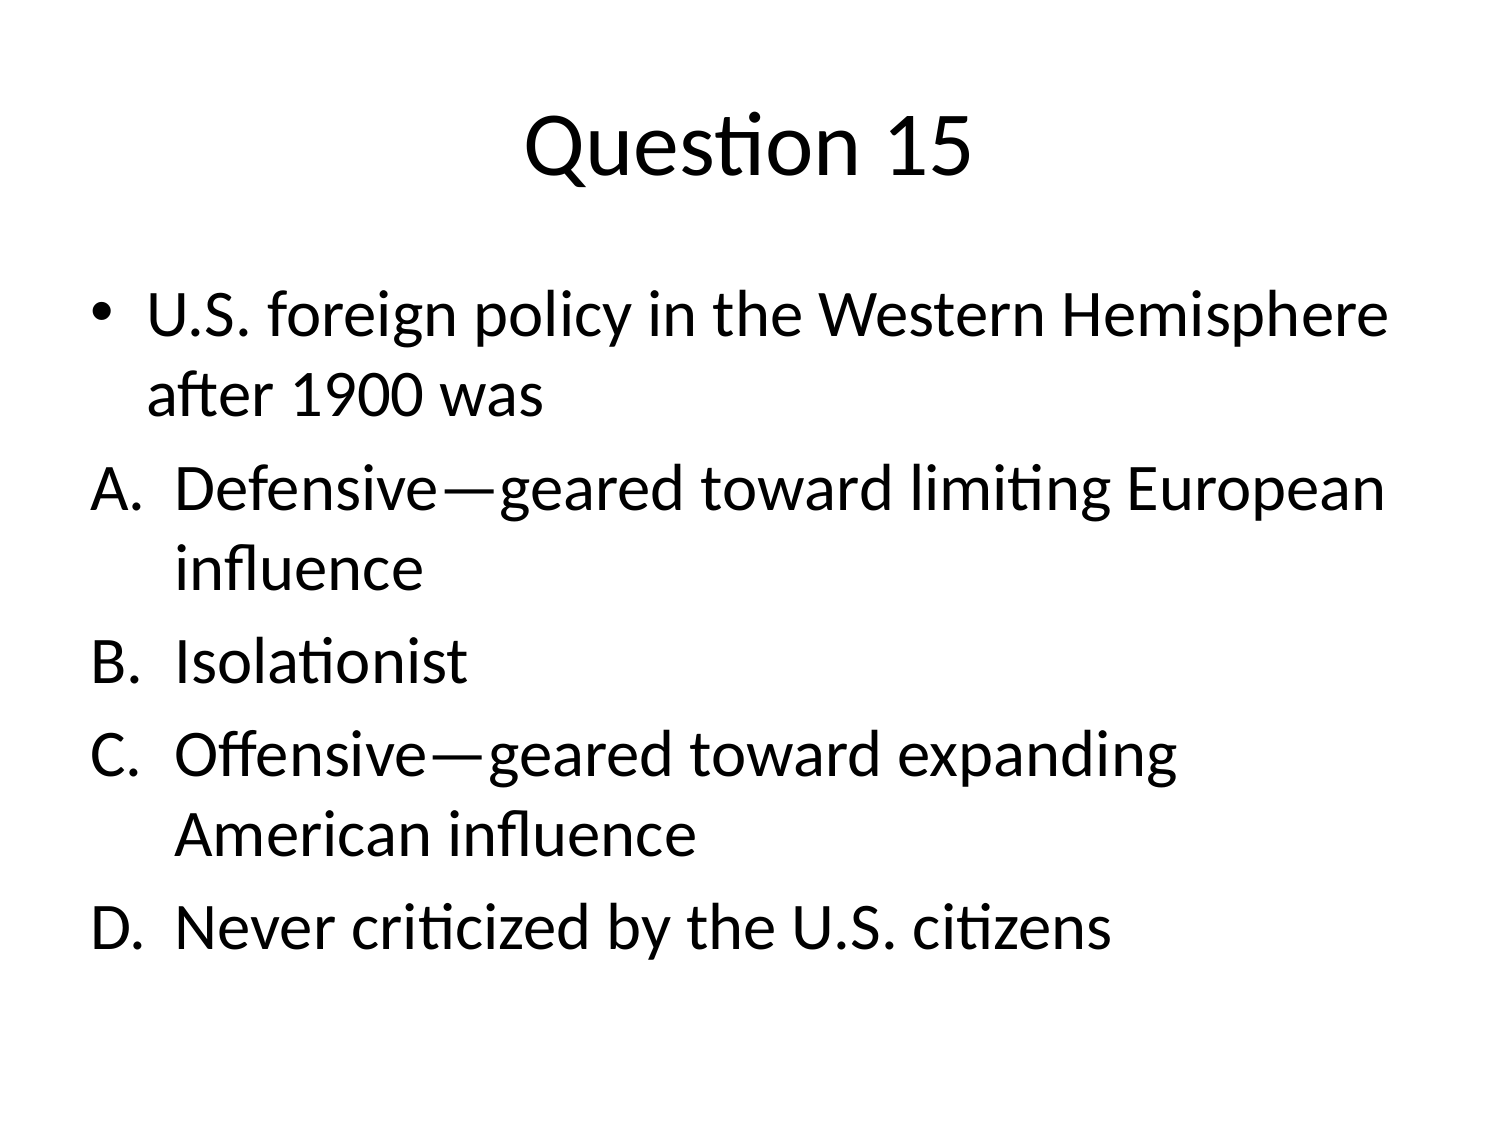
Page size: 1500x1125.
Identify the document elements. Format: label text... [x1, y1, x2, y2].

title Question 15 [75, 45, 1425, 233]
list U.S. foreign policy in the Western Hemisphere after 1900 was Defensive—geared toward limiting European influence Isolationist Offensive—geared toward expanding American influence Never criticized by the U.S. citizens [75, 262, 1425, 1005]
